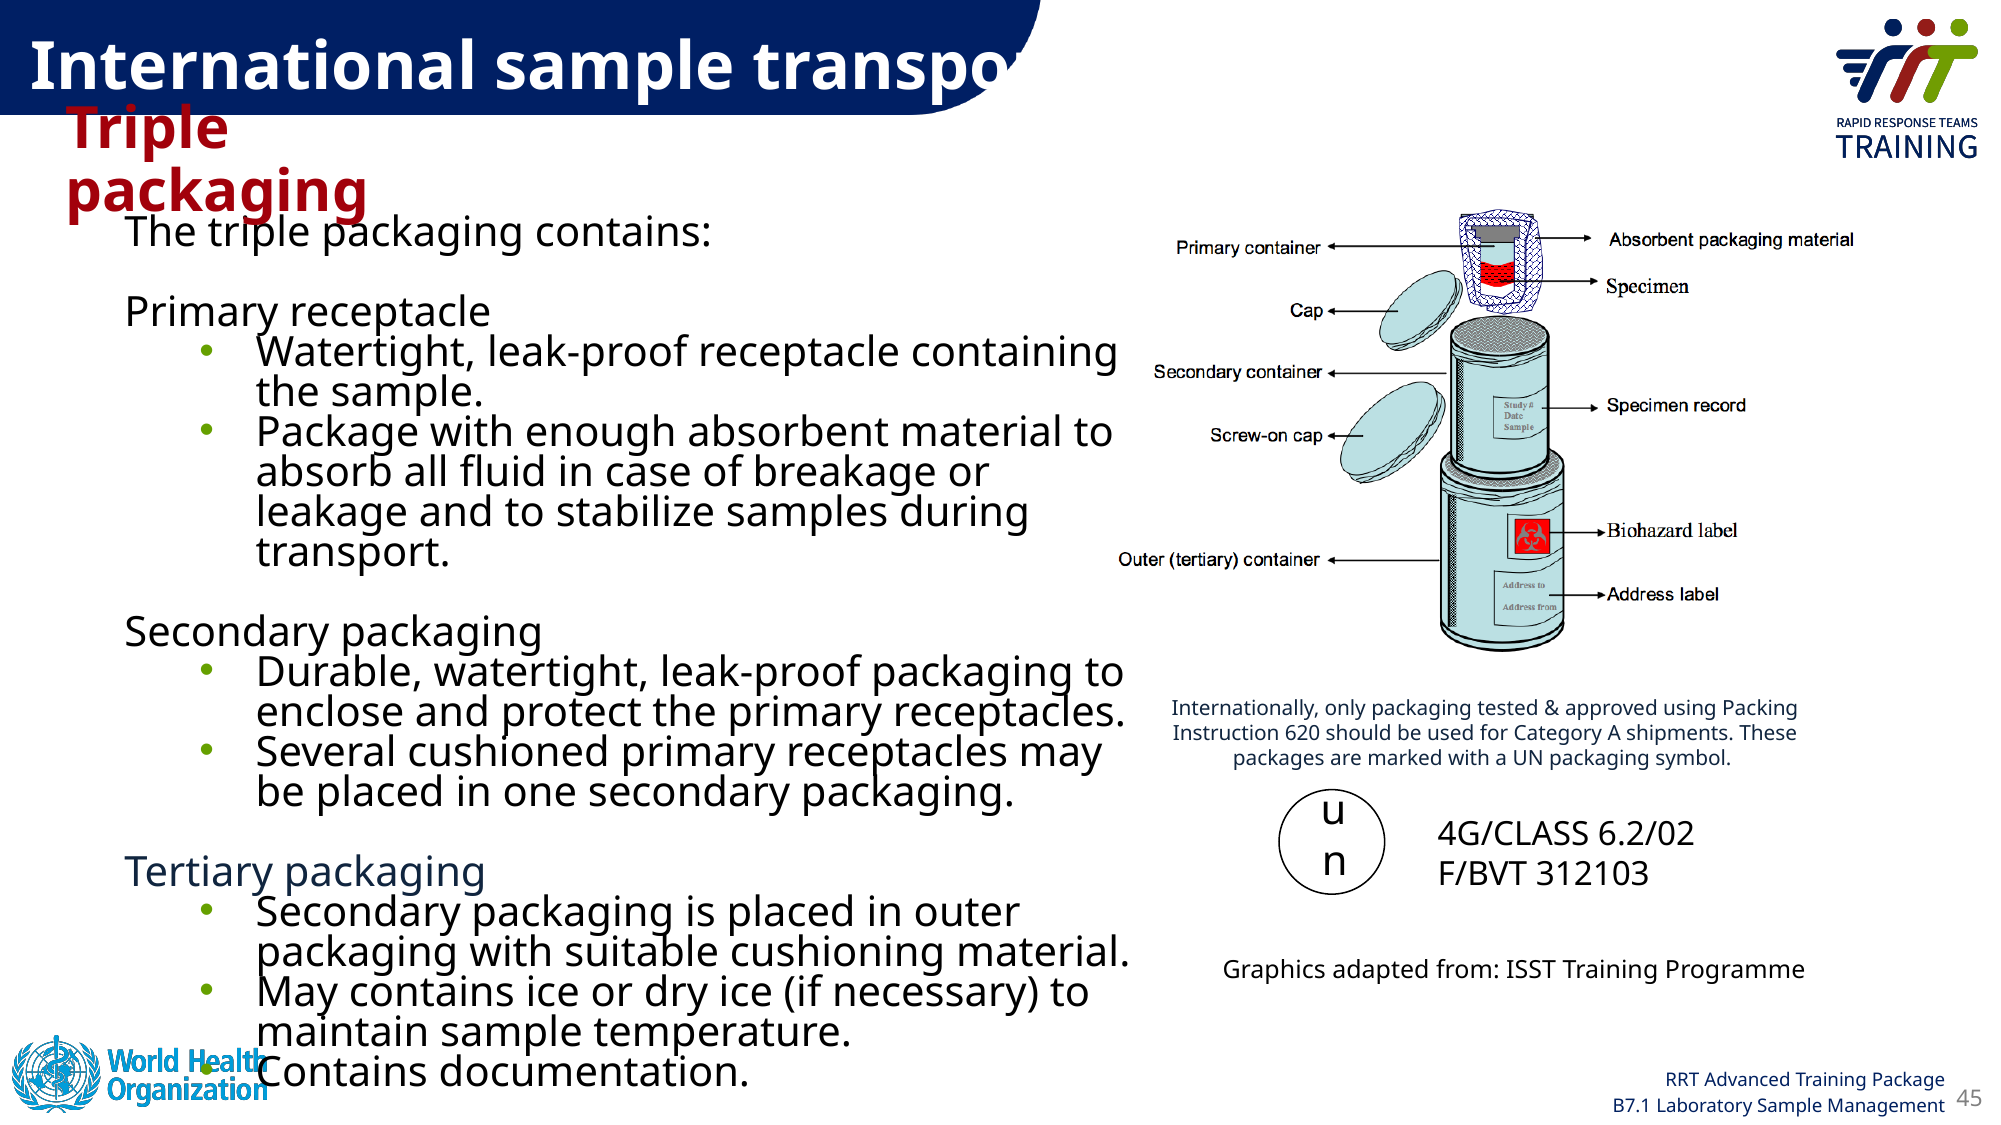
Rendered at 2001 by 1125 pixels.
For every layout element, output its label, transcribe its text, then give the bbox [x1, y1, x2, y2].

picture [24, 1054, 36, 1087]
picture [1112, 204, 1874, 659]
picture [36, 1088, 78, 1105]
picture [40, 1062, 47, 1070]
picture [12, 1035, 54, 1068]
picture [71, 1053, 90, 1091]
picture [34, 1054, 43, 1078]
picture [30, 1083, 37, 1091]
text_box Graphics adapted from: ISST Training Programme [1215, 946, 1814, 991]
picture [46, 1056, 54, 1062]
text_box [1278, 775, 1691, 904]
text_box The triple packaging contains: Primary receptacle Watertight, leak-proof receptacle containing the sample. Package with enough absorbent material to absorb all fluid in case of breakage or leakage and to stabilize samples during transport. Secondary packaging Durable, watertight, leak-proof packaging to enclose and protect the primary receptacles. Several cushioned primary receptacles may be placed in one secondary packaging. Tertiary packaging Secondary packaging is placed in outer packaging with suitable cushioning material. May contains ice or dry ice (if necessary) to maintain sample temperature. Contains documentation. [115, 205, 1155, 1104]
picture [50, 1108, 62, 1113]
text_box Triple packaging [58, 122, 531, 232]
picture [1835, 19, 1978, 167]
picture [12, 1083, 48, 1113]
picture [59, 1035, 267, 1113]
text_box Internationally, only packaging tested & approved using Packing Instruction 620 should be used for Category A shipments. These packages are marked with a UN packaging symbol. Packing Instruction 650 may be used to guide packaging of Cat B substances. [1119, 687, 1850, 1125]
picture [0, 0, 1042, 115]
text_box International sample transport [22, 15, 1496, 122]
picture [22, 1062, 26, 1077]
